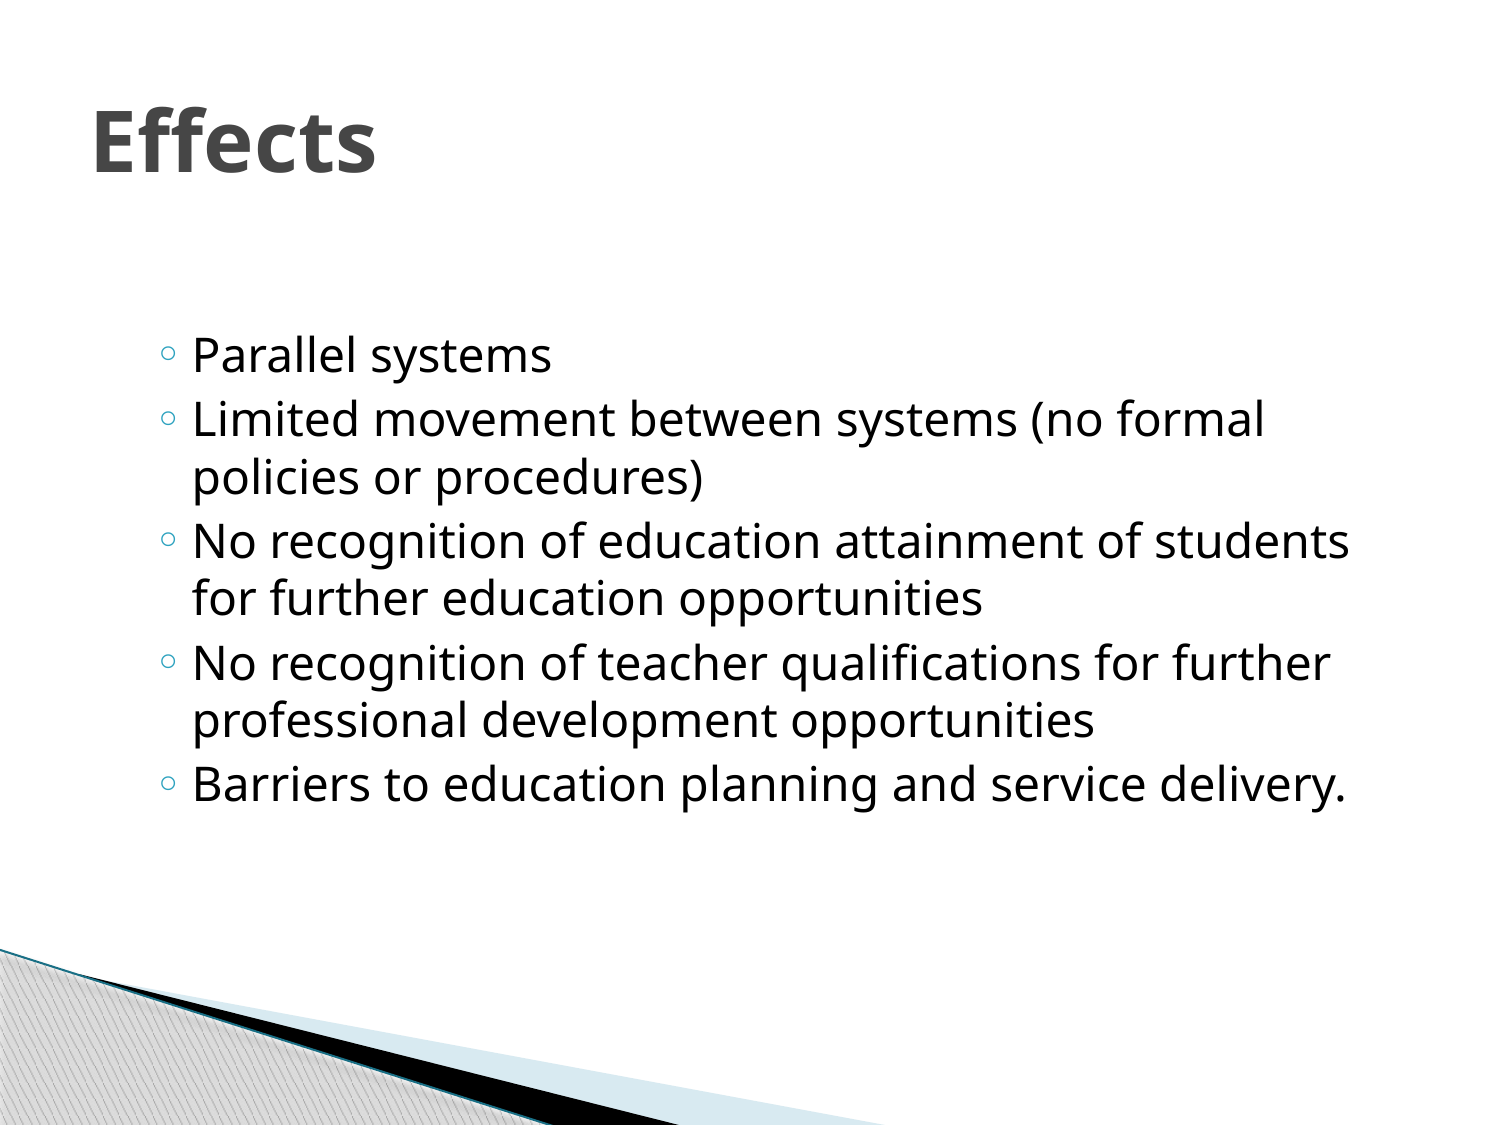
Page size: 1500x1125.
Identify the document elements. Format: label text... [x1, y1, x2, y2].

title Effects [75, 45, 1425, 233]
list Parallel systems Limited movement between systems (no formal policies or procedures) No recognition of education attainment of students for further education opportunities No recognition of teacher qualifications for further professional development opportunities Barriers to education planning and service delivery. [75, 243, 1425, 986]
